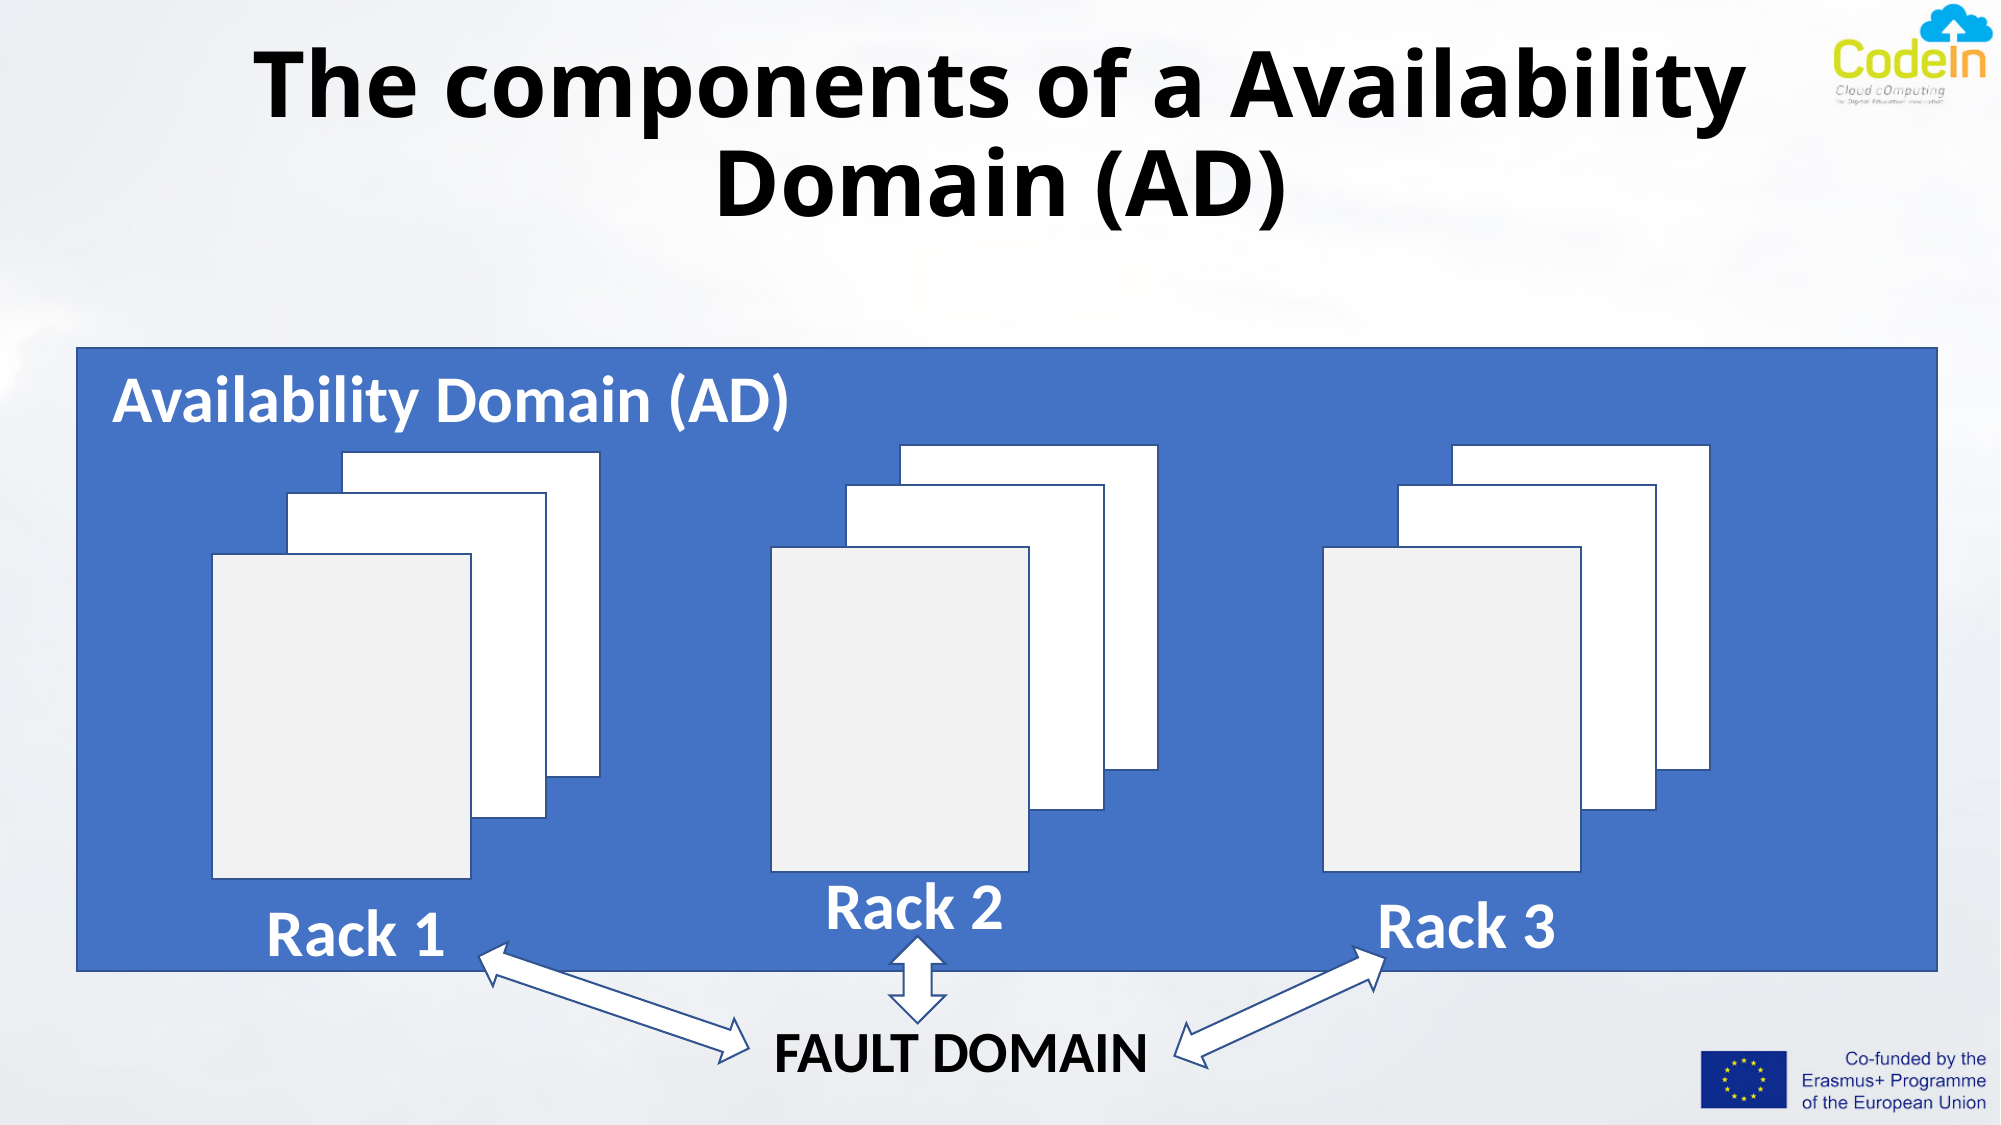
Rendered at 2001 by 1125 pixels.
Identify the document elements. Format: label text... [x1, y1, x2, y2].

text_box [1322, 546, 1582, 873]
text_box [211, 553, 472, 880]
text_box [286, 492, 547, 819]
text_box [1173, 944, 1387, 1070]
text_box Rack 2 [810, 855, 1055, 996]
text_box FAULT DOMAIN [714, 1007, 1209, 1092]
text_box Rack 1 [252, 881, 496, 1022]
text_box [770, 546, 1030, 873]
text_box [887, 934, 948, 1025]
text_box Rack 3 [1362, 874, 1607, 1015]
text_box [341, 451, 601, 778]
picture [0, 0, 2001, 1125]
text_box [1451, 444, 1711, 771]
text_box [476, 939, 751, 1066]
text_box [899, 444, 1159, 771]
text_box [1397, 484, 1657, 811]
text_box [845, 484, 1105, 811]
text_box Availability Domain (AD) [97, 348, 1102, 488]
text_box [76, 347, 1938, 972]
title The components of a Availability Domain (AD) [137, 28, 1863, 247]
